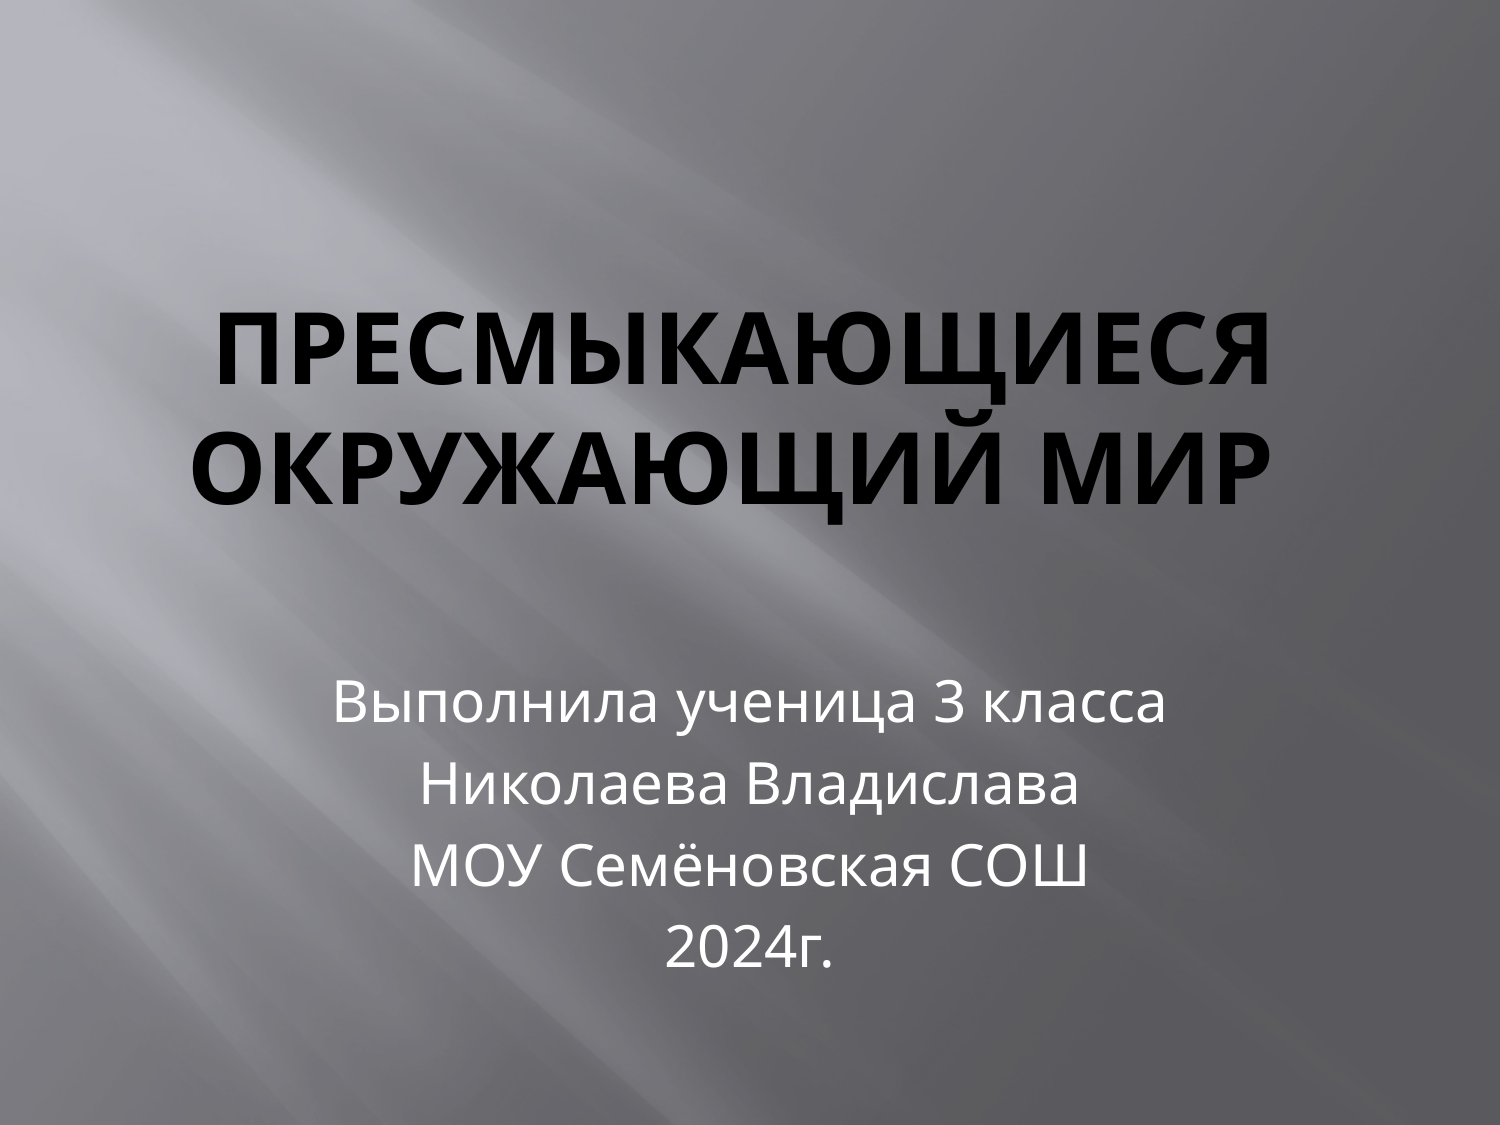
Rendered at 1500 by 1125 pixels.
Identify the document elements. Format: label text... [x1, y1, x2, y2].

subtitle Выполнила ученица 3 класса Николаева Владислава МОУ Семёновская СОШ 2024г. [225, 656, 1275, 1047]
title Пресмыкающиеся Окружающий мир [69, 224, 1420, 525]
